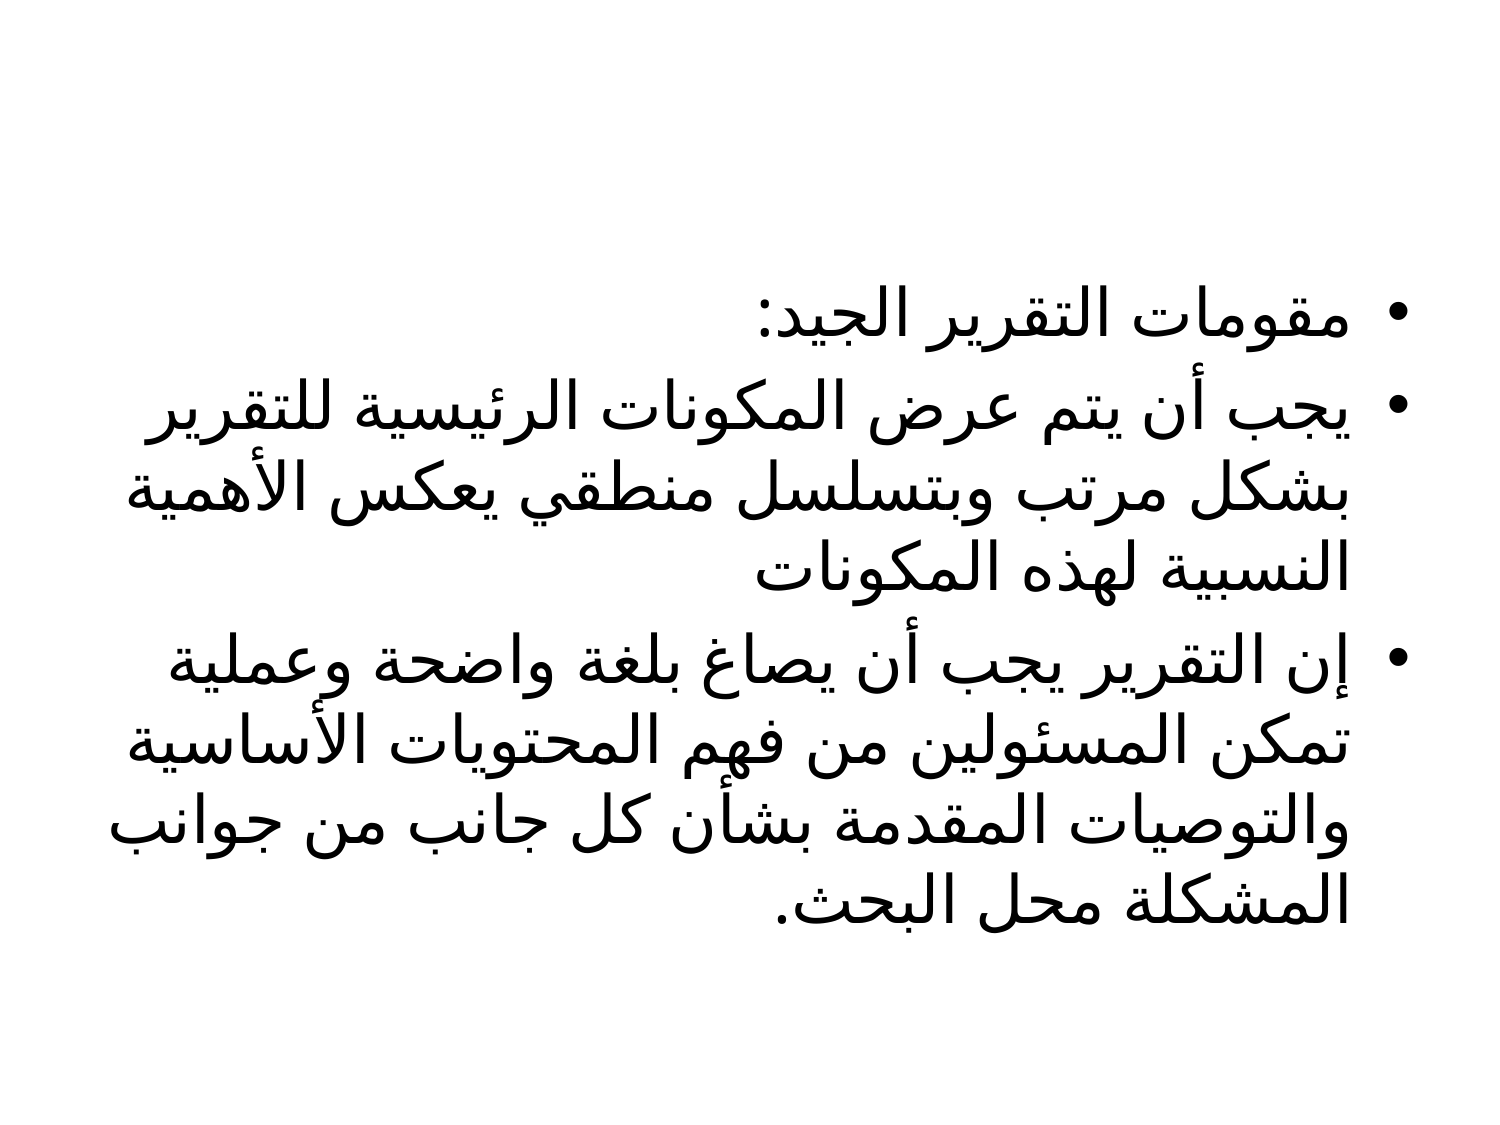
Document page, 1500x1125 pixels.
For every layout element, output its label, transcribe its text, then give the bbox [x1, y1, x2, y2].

list مقومات التقرير الجيد: يجب أن يتم عرض المكونات الرئيسية للتقرير بشكل مرتب وبتسلسل منطقي يعكس الأهمية النسبية لهذه المكونات إن التقرير يجب أن يصاغ بلغة واضحة وعملية تمكن المسئولين من فهم المحتويات الأساسية والتوصيات المقدمة بشأن كل جانب من جوانب المشكلة محل البحث. [75, 262, 1425, 1005]
